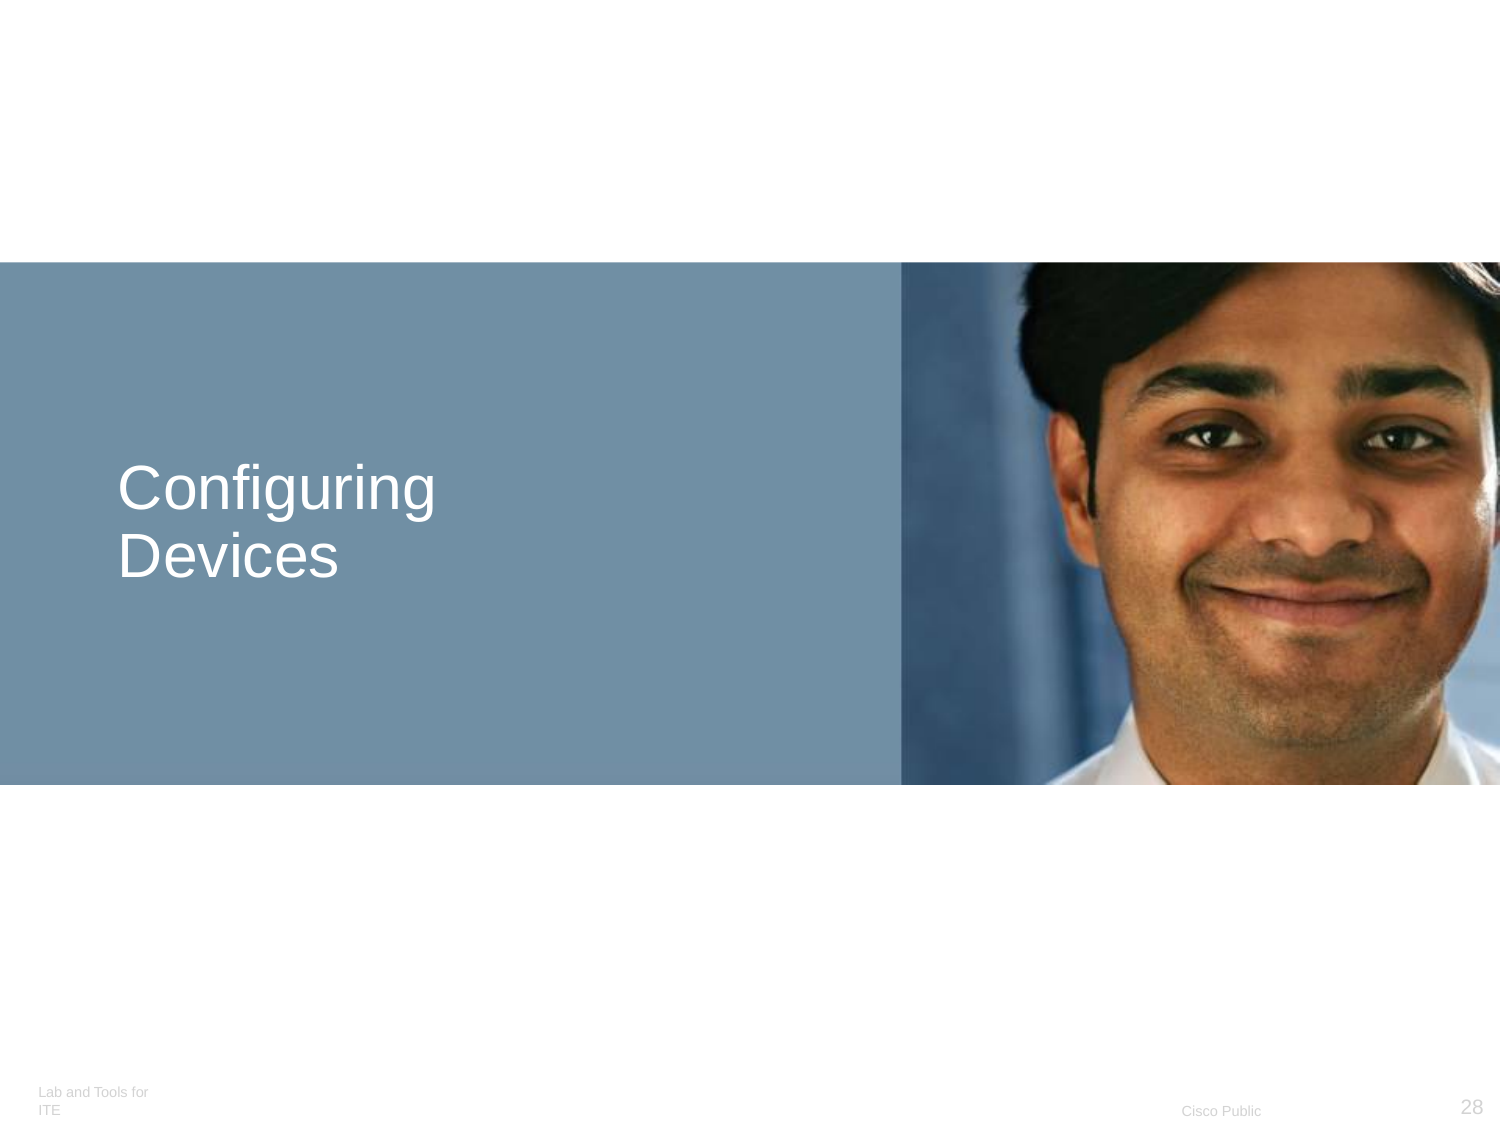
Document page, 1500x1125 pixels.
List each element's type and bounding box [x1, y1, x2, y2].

text_box [0, 0, 1500, 261]
picture [0, 262, 1500, 785]
